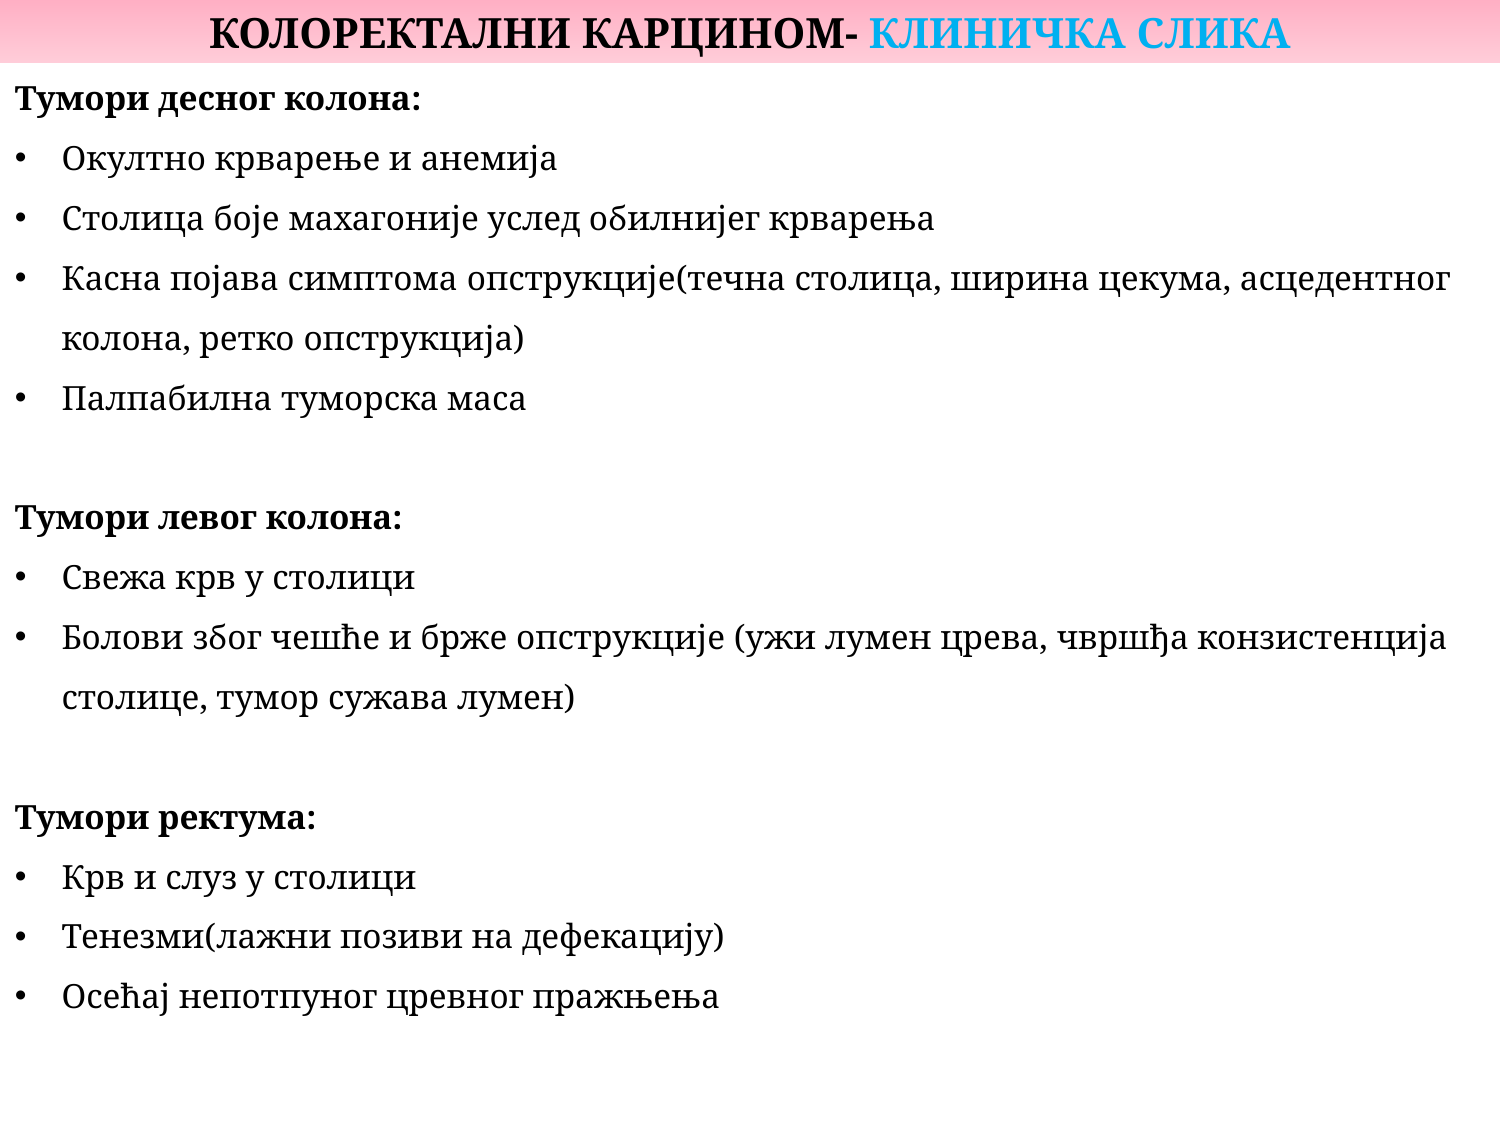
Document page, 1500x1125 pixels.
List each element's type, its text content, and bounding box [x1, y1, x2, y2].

text_box Тумори десног колона: Окултно крварење и анемија Столица боје махагоније услед обилнијег крварења Касна појава симптома опструкције(течна столица, ширина цекума, асцедентног колона, ретко опструкција) Палпабилна туморска маса Тумори левог колона: Свежа крв у столици Болови због чешће и брже опструкције (ужи лумен црева, чвршђа конзистенција столице, тумор сужава лумен) Тумори ректума: Крв и слуз у столици Тенезми(лажни позиви на дефекацију) Осећај непотпуног цревног пражњења [0, 63, 1500, 1083]
text_box КОЛОРЕКТАЛНИ КАРЦИНОМ- КЛИНИЧКА СЛИКА [0, 0, 1500, 63]
